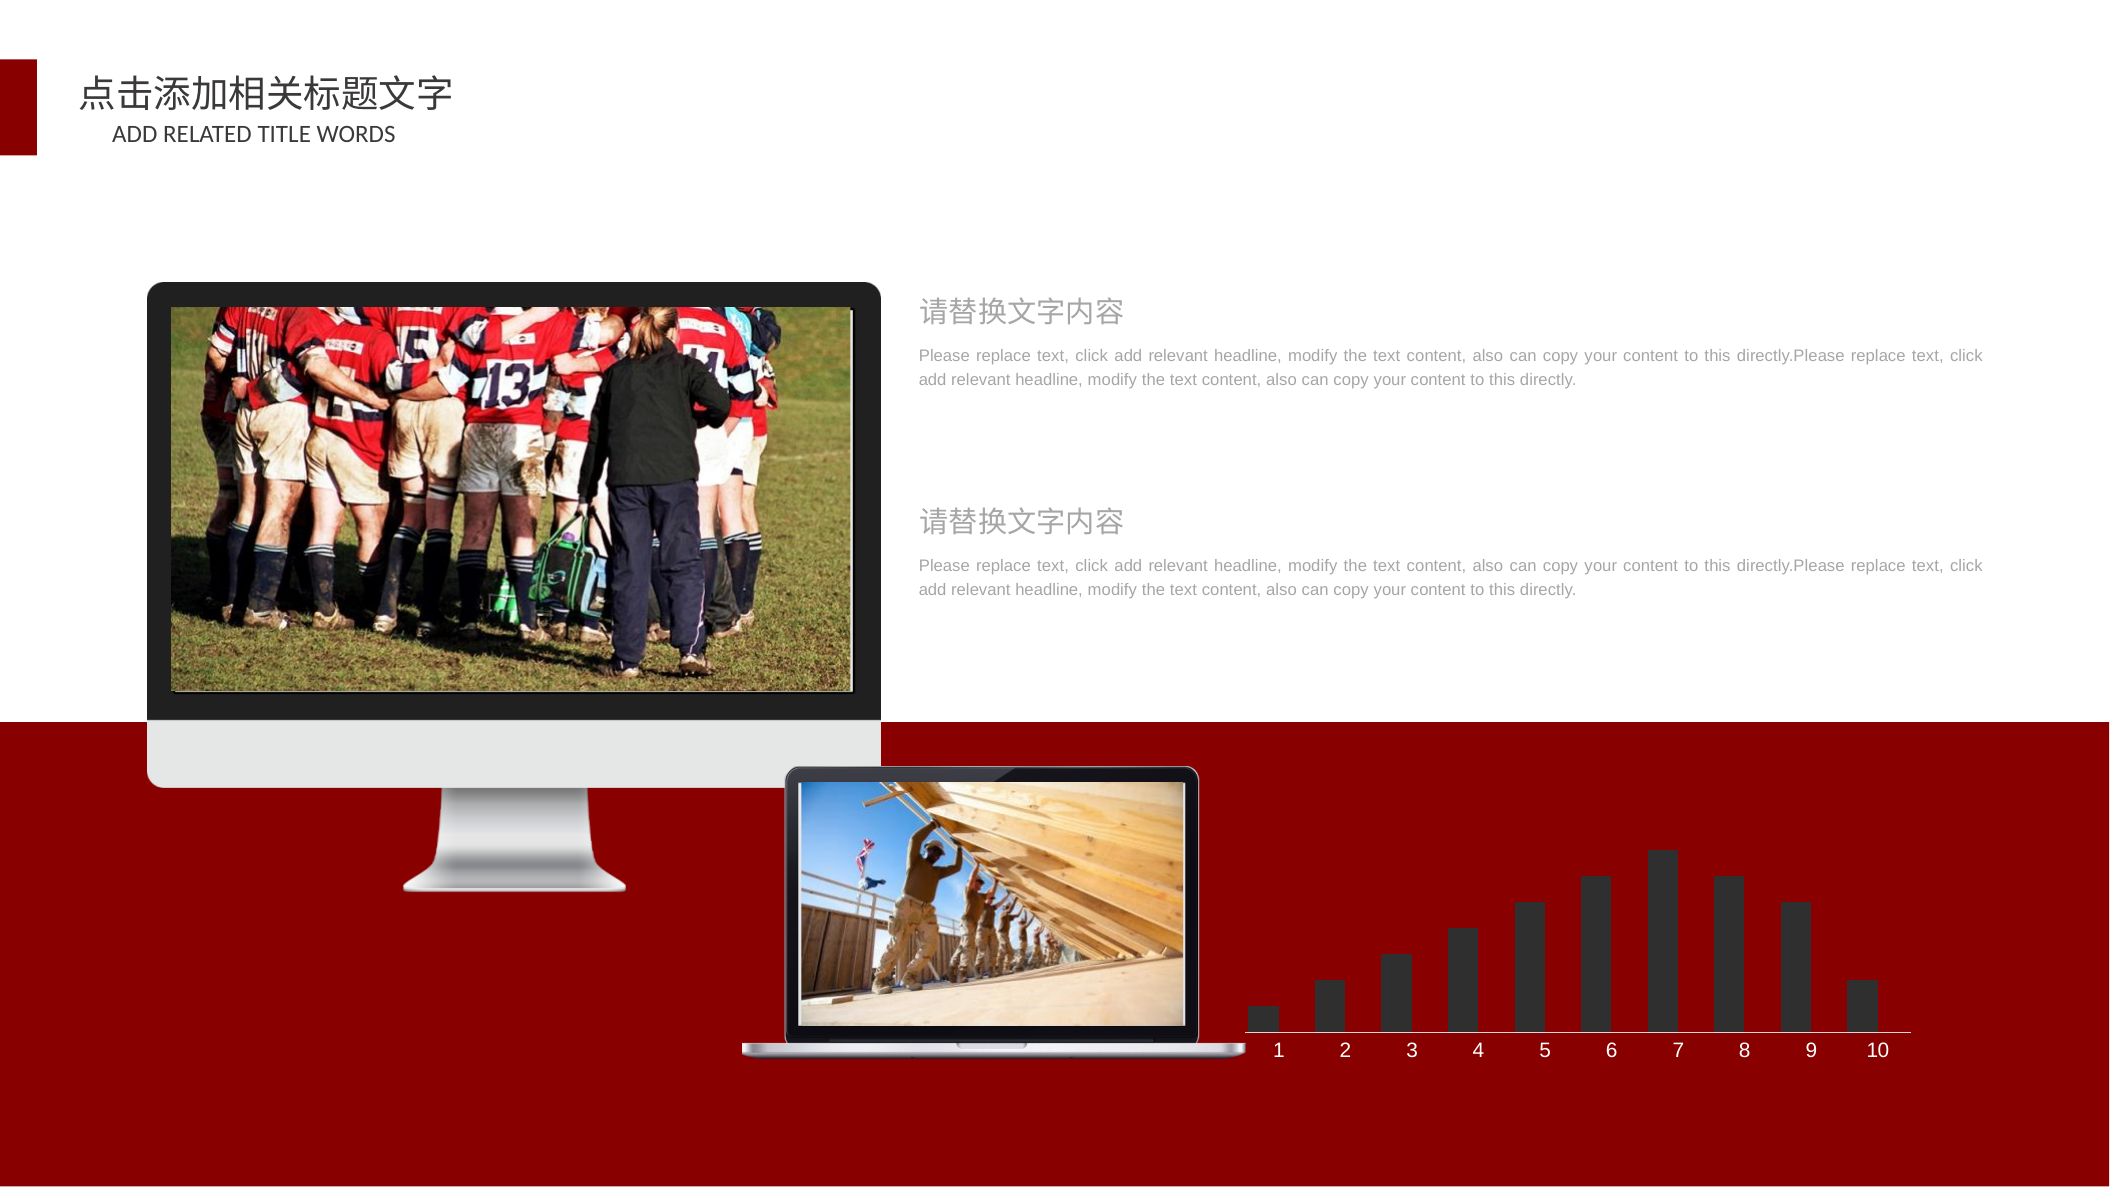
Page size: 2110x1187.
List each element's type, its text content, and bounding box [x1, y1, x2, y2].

text_box [0, 721, 2110, 1187]
text_box Please replace text, click add relevant headline, modify the text content, also can copy your content to this directly.Please replace text, click add relevant headline, modify the text content, also can copy your content to this directly. [904, 333, 2000, 396]
chart [1231, 765, 1925, 1068]
text_box 请替换文字内容 [905, 278, 1140, 333]
text_box 点击添加相关标题文字 [62, 61, 470, 123]
picture [147, 282, 1250, 1059]
text_box 请替换文字内容 [905, 489, 1140, 543]
text_box Please replace text, click add relevant headline, modify the text content, also can copy your content to this directly.Please replace text, click add relevant headline, modify the text content, also can copy your content to this directly. [904, 543, 2000, 607]
text_box ADD RELATED TITLE WORDS [96, 109, 413, 156]
